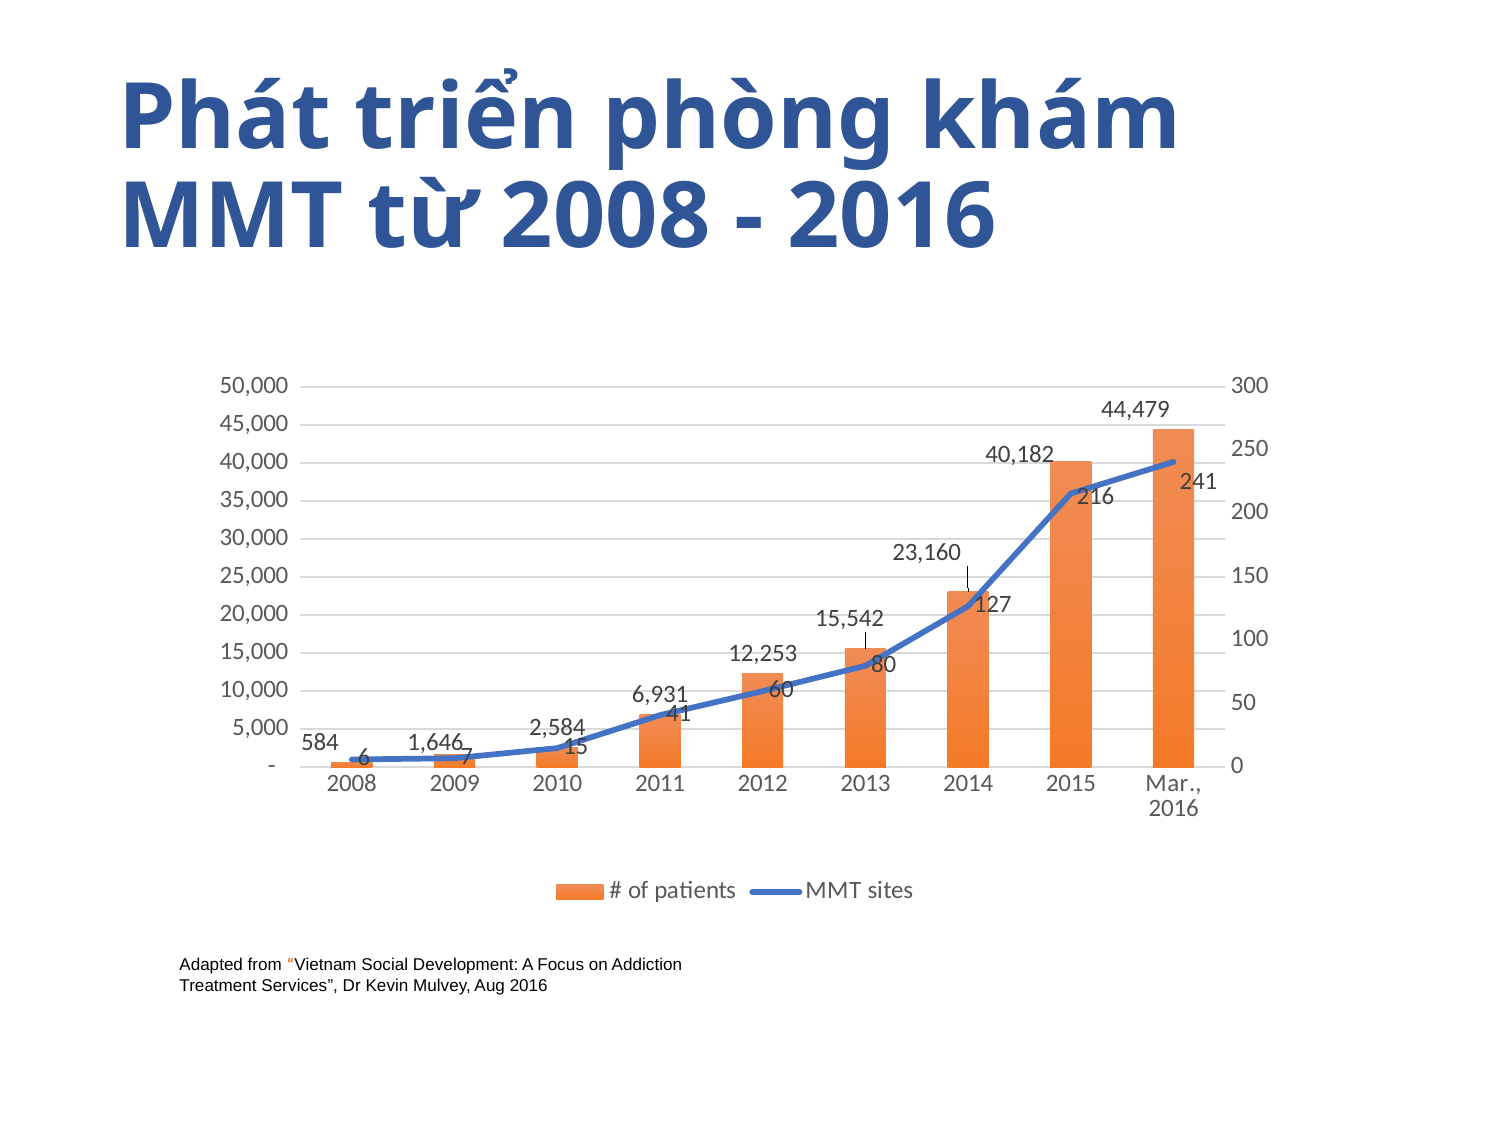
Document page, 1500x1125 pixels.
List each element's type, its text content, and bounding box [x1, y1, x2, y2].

text_box Adapted from “Vietnam Social Development: A Focus on Addiction Treatment Services”, Dr Kevin Mulvey, Aug 2016 [164, 946, 775, 1044]
chart [151, 291, 1319, 911]
title Phát triển phòng khám MMT từ 2008 - 2016 [103, 59, 1397, 278]
